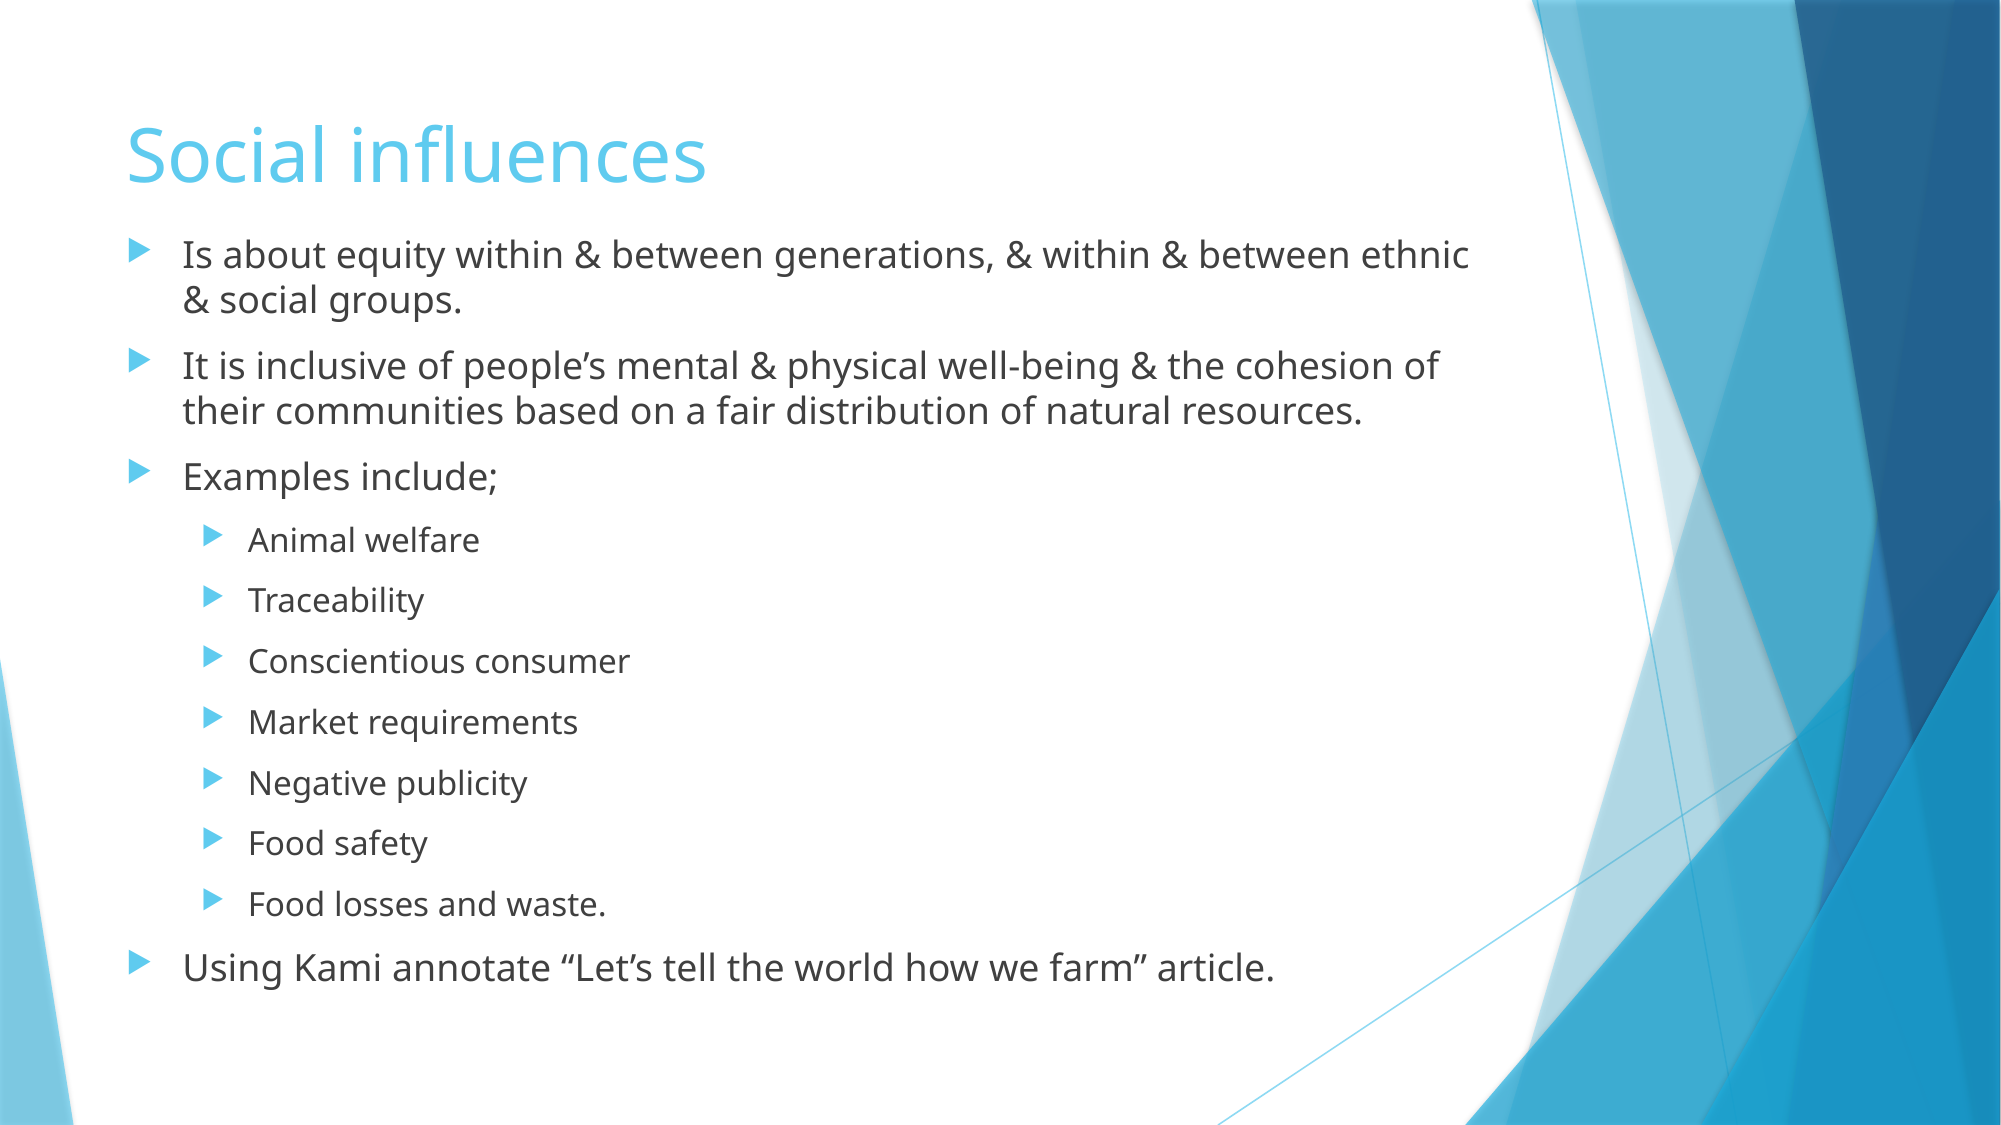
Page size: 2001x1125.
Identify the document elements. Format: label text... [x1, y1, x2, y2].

title Social influences [111, 99, 1522, 223]
list Is about equity within & between generations, & within & between ethnic & social groups. It is inclusive of people’s mental & physical well-being & the cohesion of their communities based on a fair distribution of natural resources. Examples include; Animal welfare Traceability Conscientious consumer Market requirements Negative publicity Food safety Food losses and waste. Using Kami annotate “Let’s tell the world how we farm” article. [111, 223, 1522, 1059]
